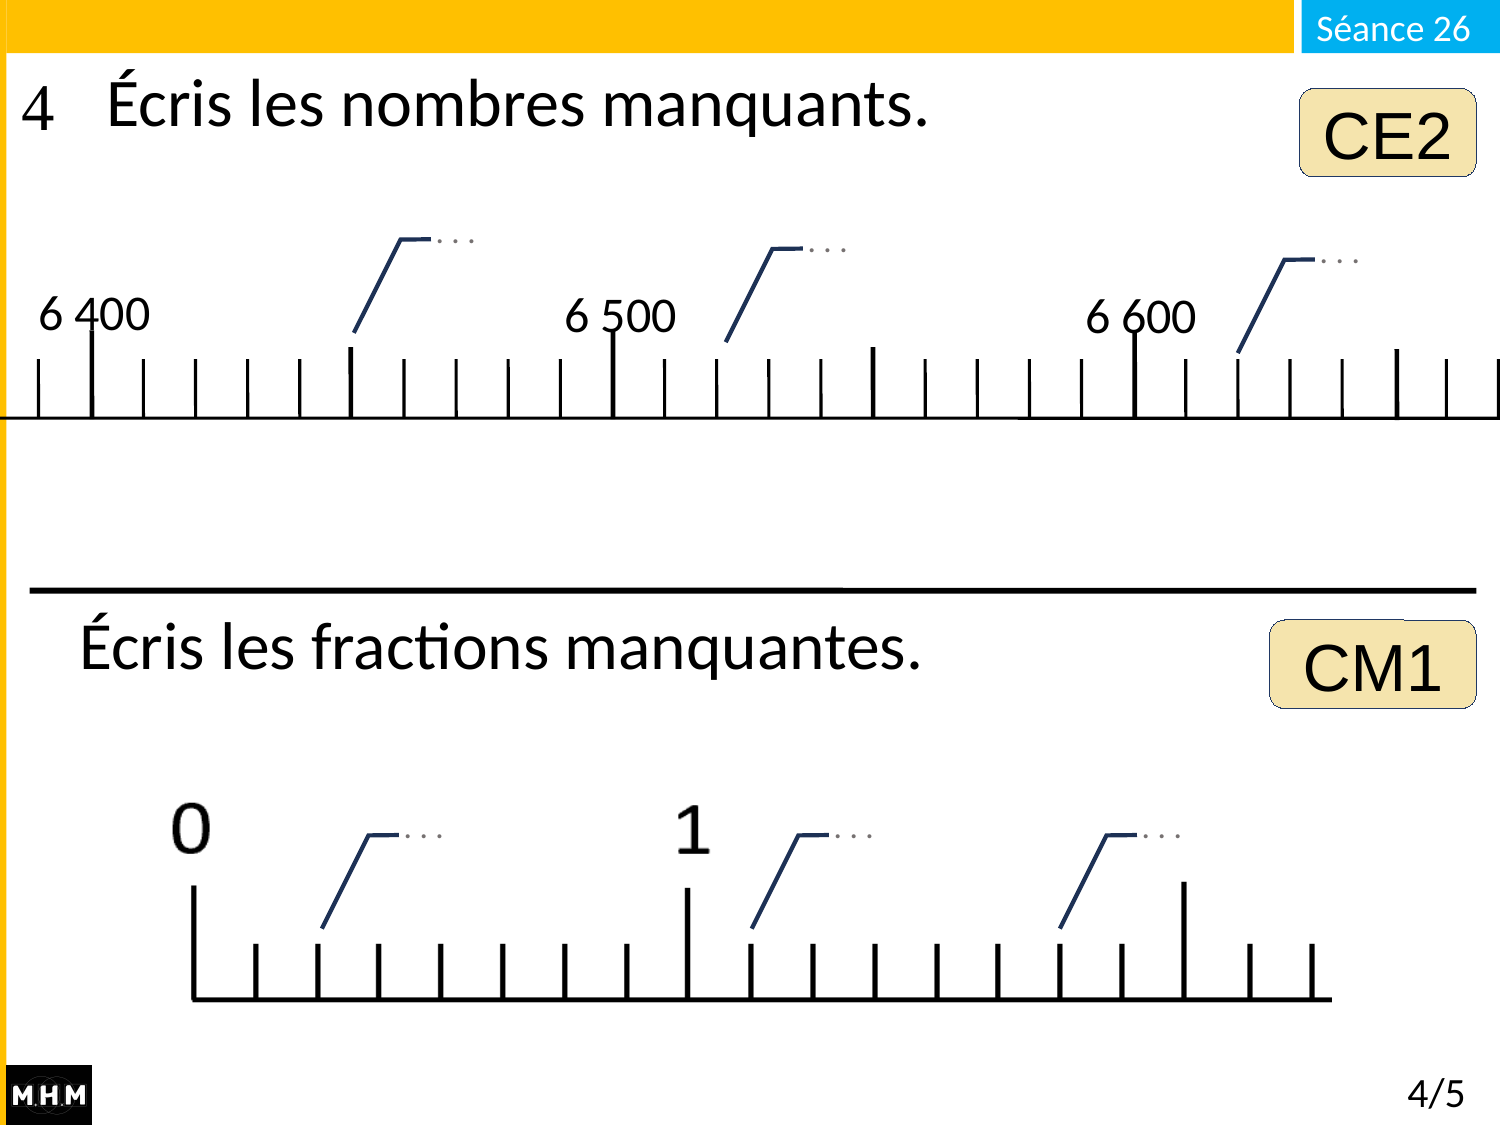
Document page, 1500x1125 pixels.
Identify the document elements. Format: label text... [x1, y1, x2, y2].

text_box . . . [354, 183, 501, 327]
text_box . . . [730, 192, 873, 327]
text_box 6 600 [1070, 276, 1221, 327]
picture [6, 1065, 92, 1125]
text_box CM1 [1269, 619, 1477, 709]
text_box CE2 [1299, 88, 1477, 177]
title Écris les nombres manquants. [91, 60, 1385, 149]
list 4/5 [1373, 1064, 1500, 1125]
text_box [0, 330, 1500, 421]
picture [86, 752, 1332, 1006]
text_box Écris les fractions manquantes. [64, 603, 962, 693]
text_box 6 500 [549, 275, 718, 327]
text_box 6 400 [23, 273, 174, 327]
text_box . . . [1248, 203, 1385, 327]
